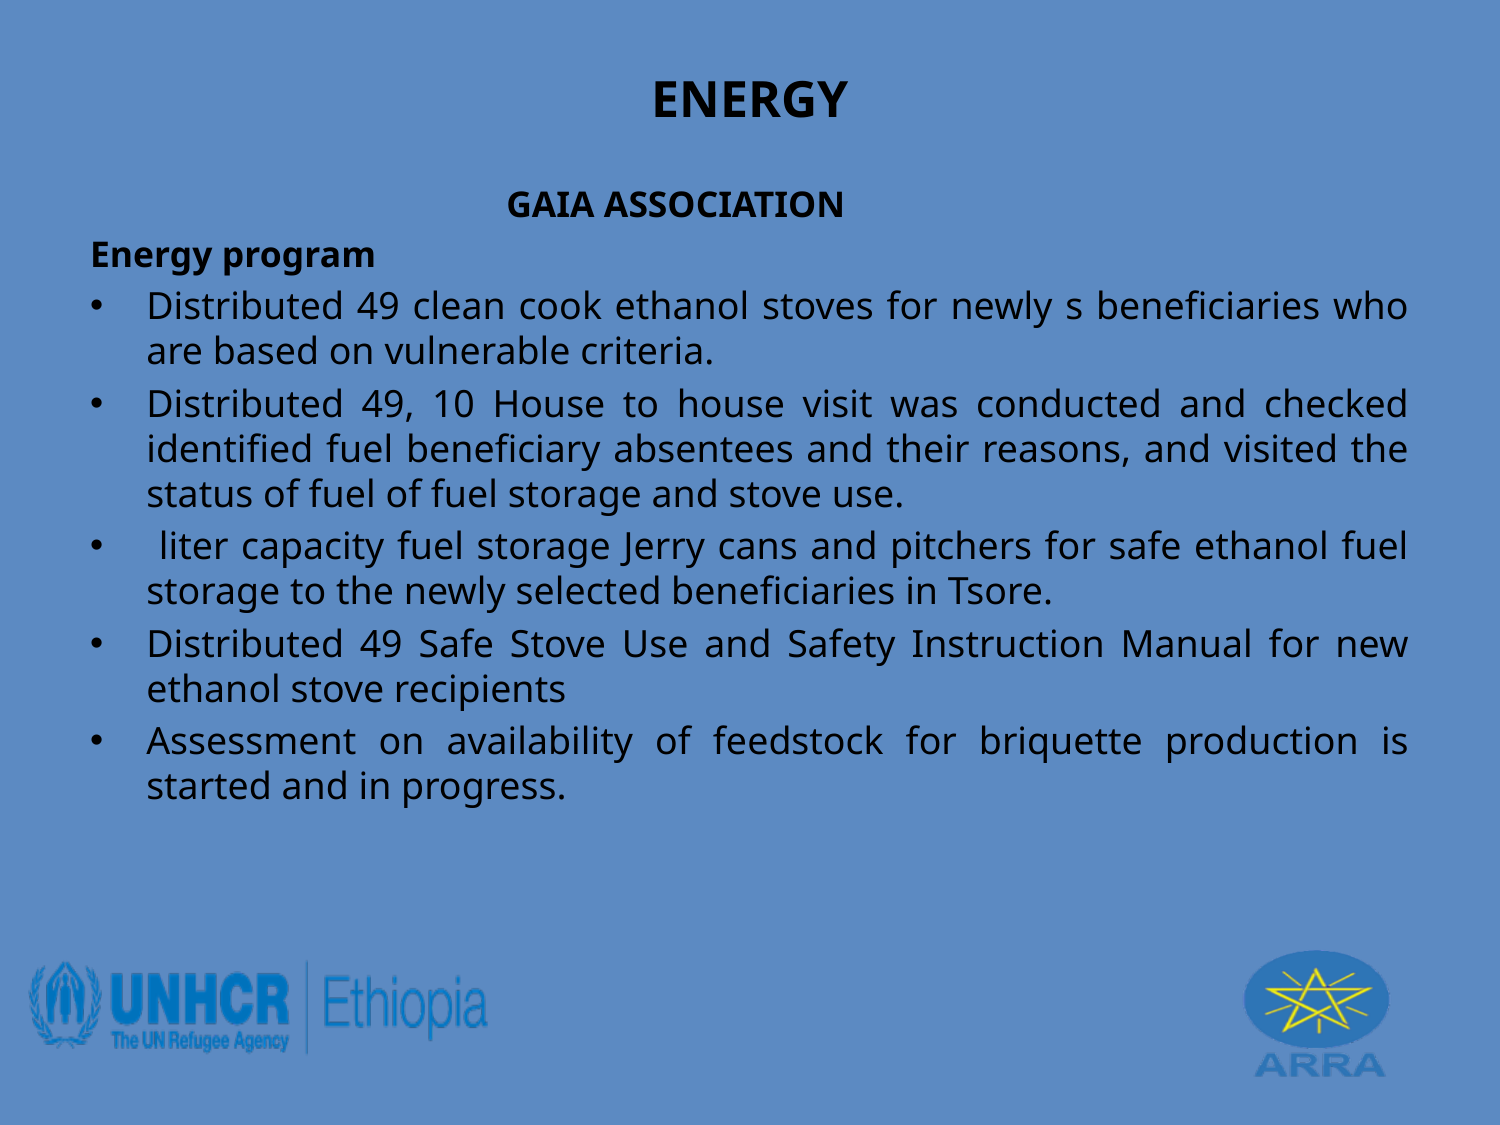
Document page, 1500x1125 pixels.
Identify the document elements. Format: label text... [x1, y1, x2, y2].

title ENERGY [75, 45, 1425, 150]
list GAIA ASSOCIATION Energy program Distributed 49 clean cook ethanol stoves for newly s beneficiaries who are based on vulnerable criteria. Distributed 49, 10 House to house visit was conducted and checked identified fuel beneficiary absentees and their reasons, and visited the status of fuel of fuel storage and stove use. liter capacity fuel storage Jerry cans and pitchers for safe ethanol fuel storage to the newly selected beneficiaries in Tsore. Distributed 49 Safe Stove Use and Safety Instruction Manual for new ethanol stove recipients Assessment on availability of feedstock for briquette production is started and in progress. [75, 174, 1425, 1005]
picture [0, 912, 488, 1104]
picture [1224, 949, 1413, 1104]
